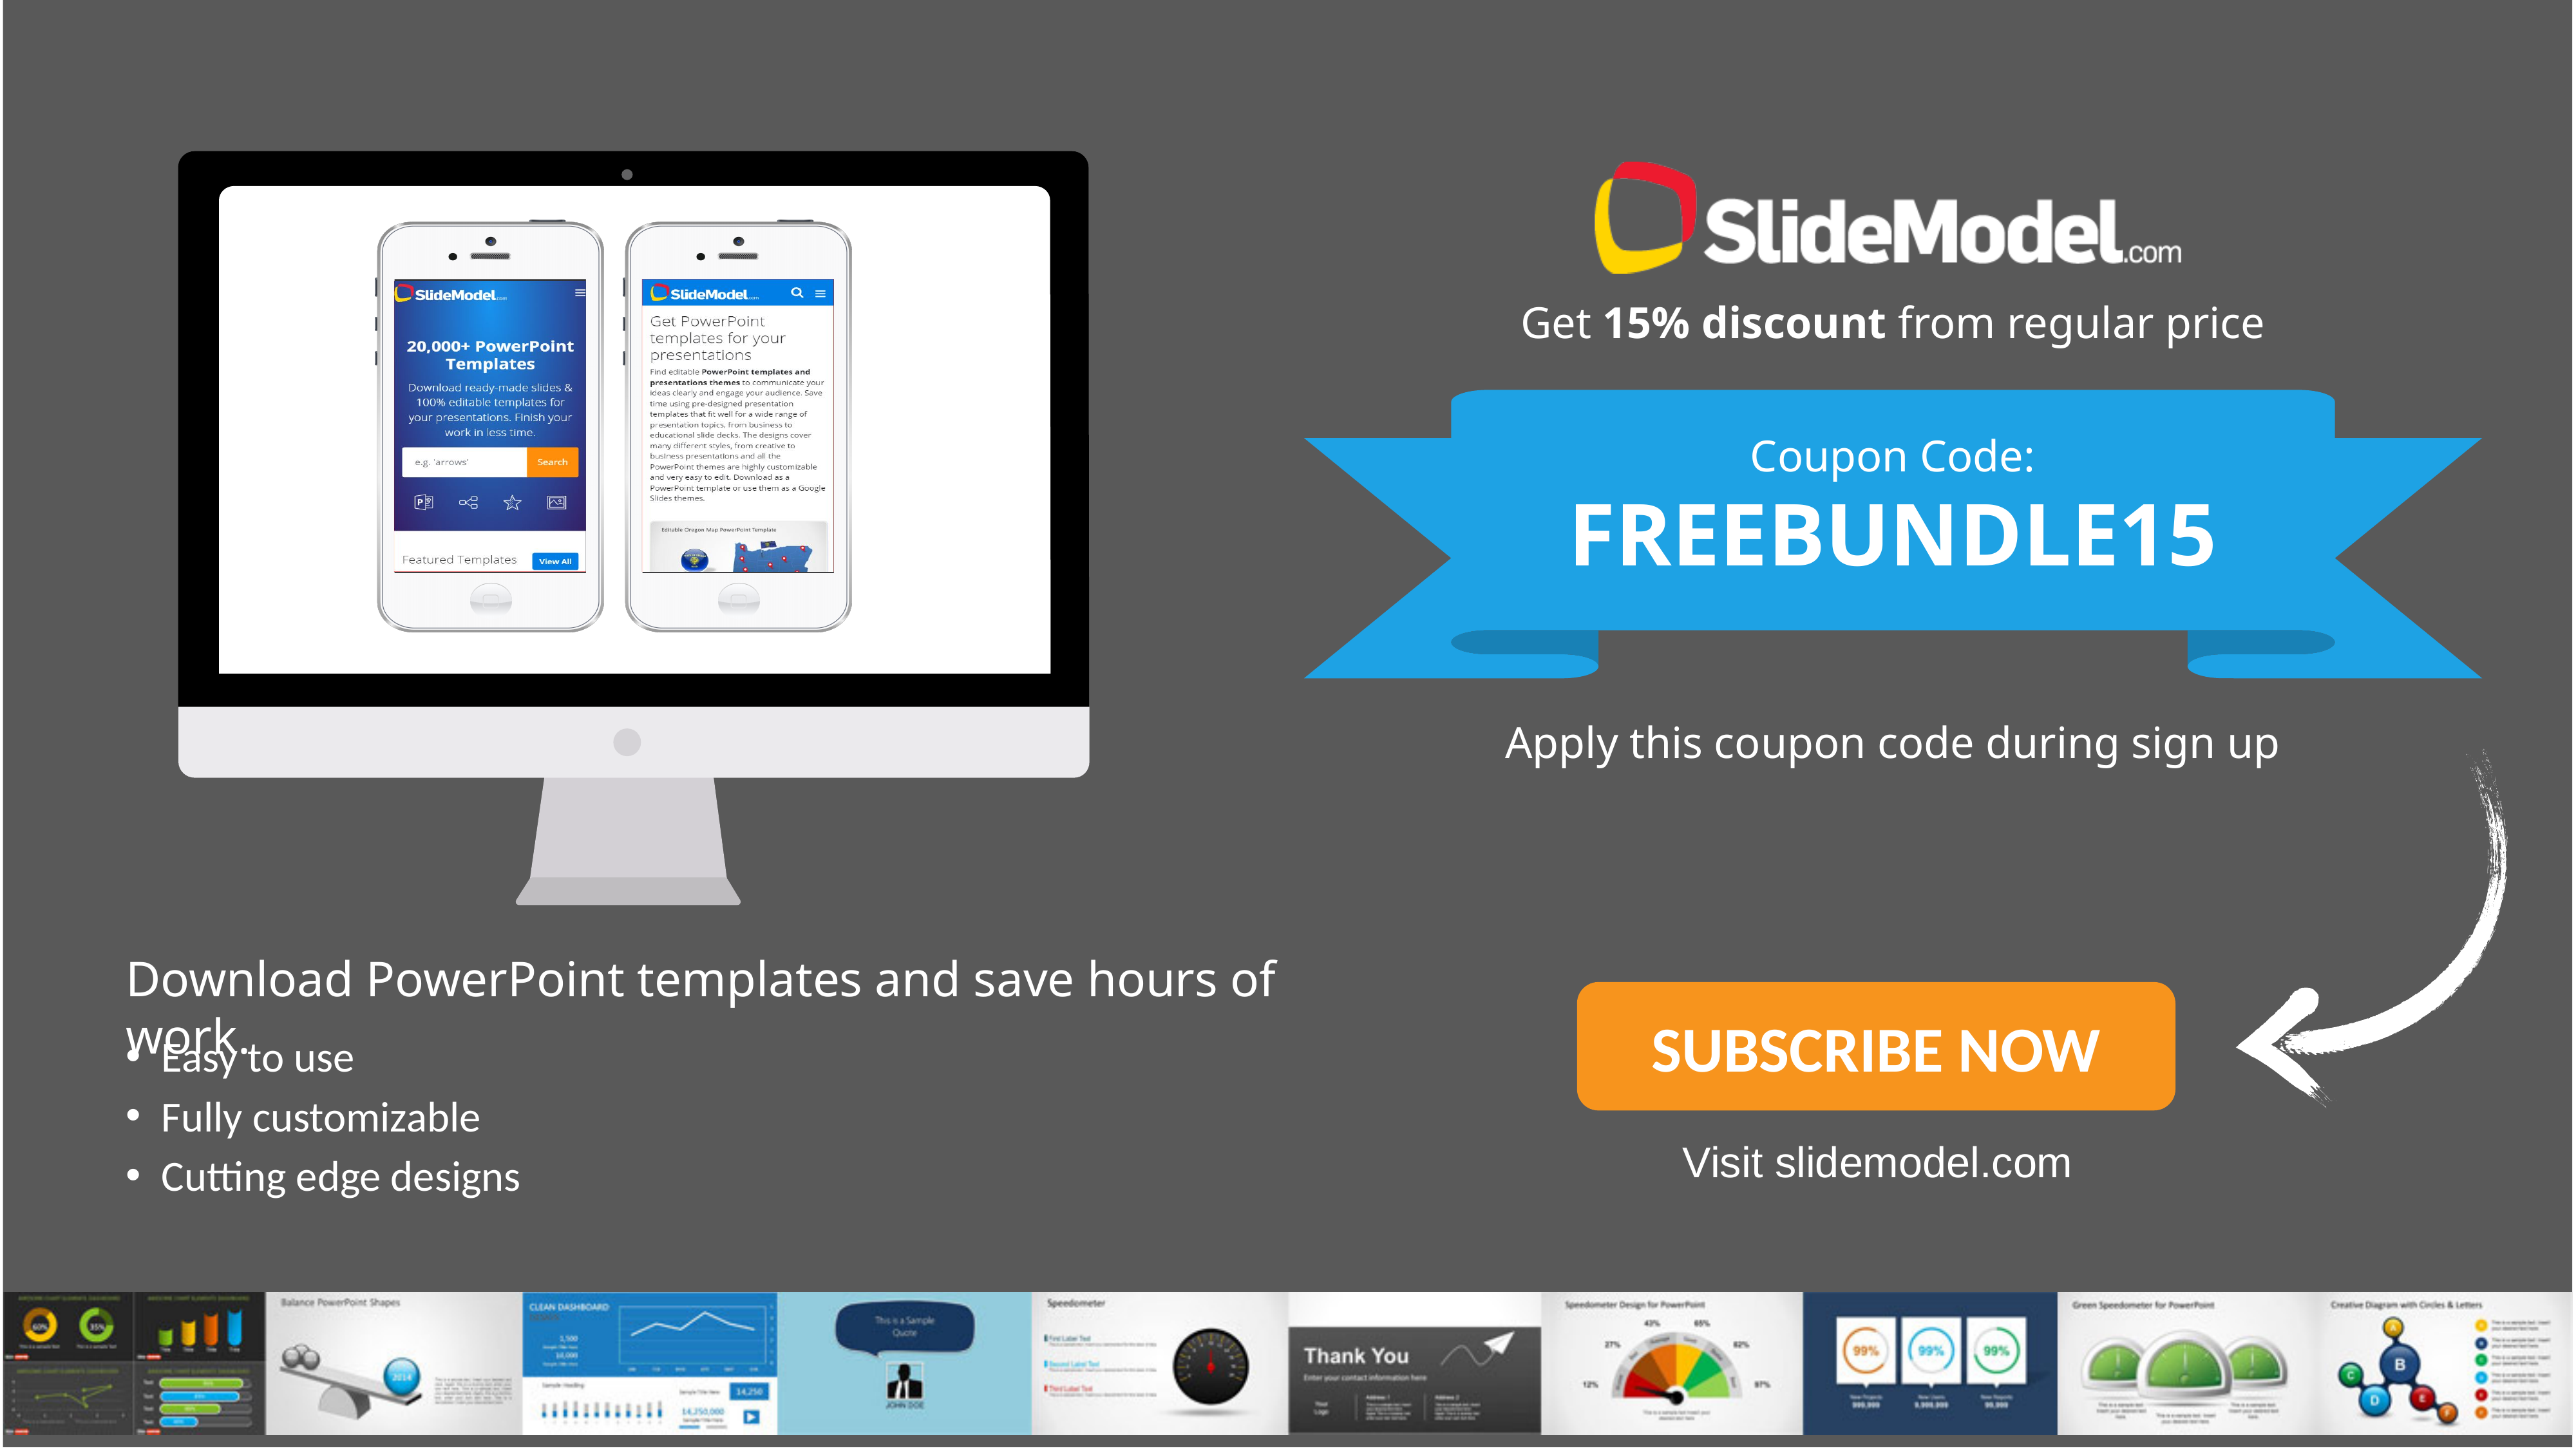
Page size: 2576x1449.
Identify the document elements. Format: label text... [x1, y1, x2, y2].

text_box Easy to use Fully customizable Cutting edge designs [116, 1068, 1112, 1205]
text_box [2235, 765, 2508, 1108]
text_box Get 15% discount from regular price [1363, 290, 2423, 352]
text_box [2485, 759, 2491, 763]
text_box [178, 151, 1090, 905]
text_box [375, 220, 852, 632]
picture [1593, 162, 2183, 274]
text_box [3, 0, 2573, 1448]
text_box Apply this coupon code during sign up [1455, 710, 2331, 772]
text_box Download PowerPoint templates and save hours of work. [116, 943, 1363, 1068]
text_box Visit slidemodel.com [1609, 1128, 2147, 1193]
picture [3, 1292, 2573, 1435]
text_box Coupon Code: FREEBUNDLE15 [1511, 424, 2275, 588]
text_box SUBSCRIBE NOW [1576, 981, 2177, 1112]
text_box [1303, 390, 2483, 679]
